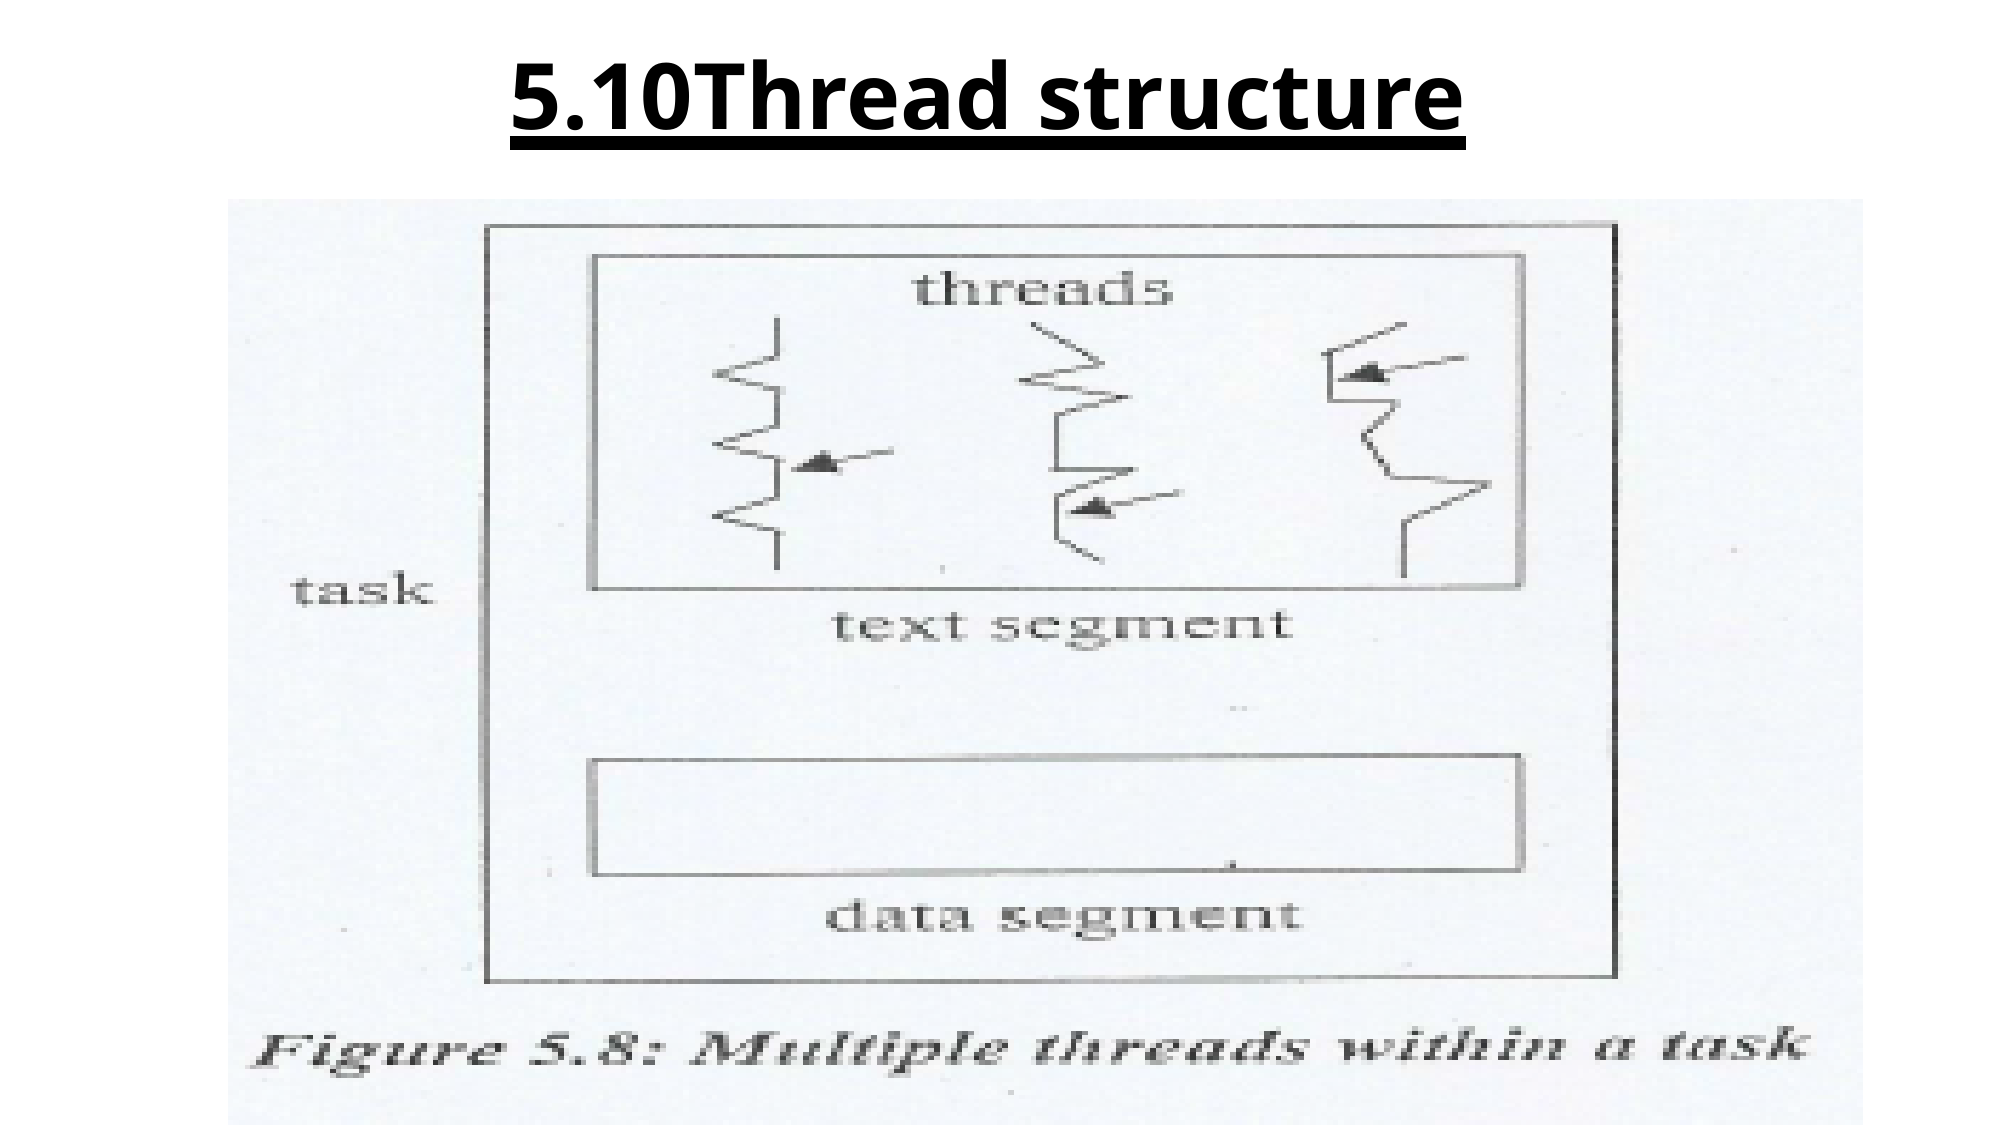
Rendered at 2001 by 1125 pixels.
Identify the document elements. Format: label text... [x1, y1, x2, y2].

text_box [0, 0, 2000, 75]
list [228, 199, 1863, 1125]
title 5.10Thread structure [137, 76, 1863, 173]
